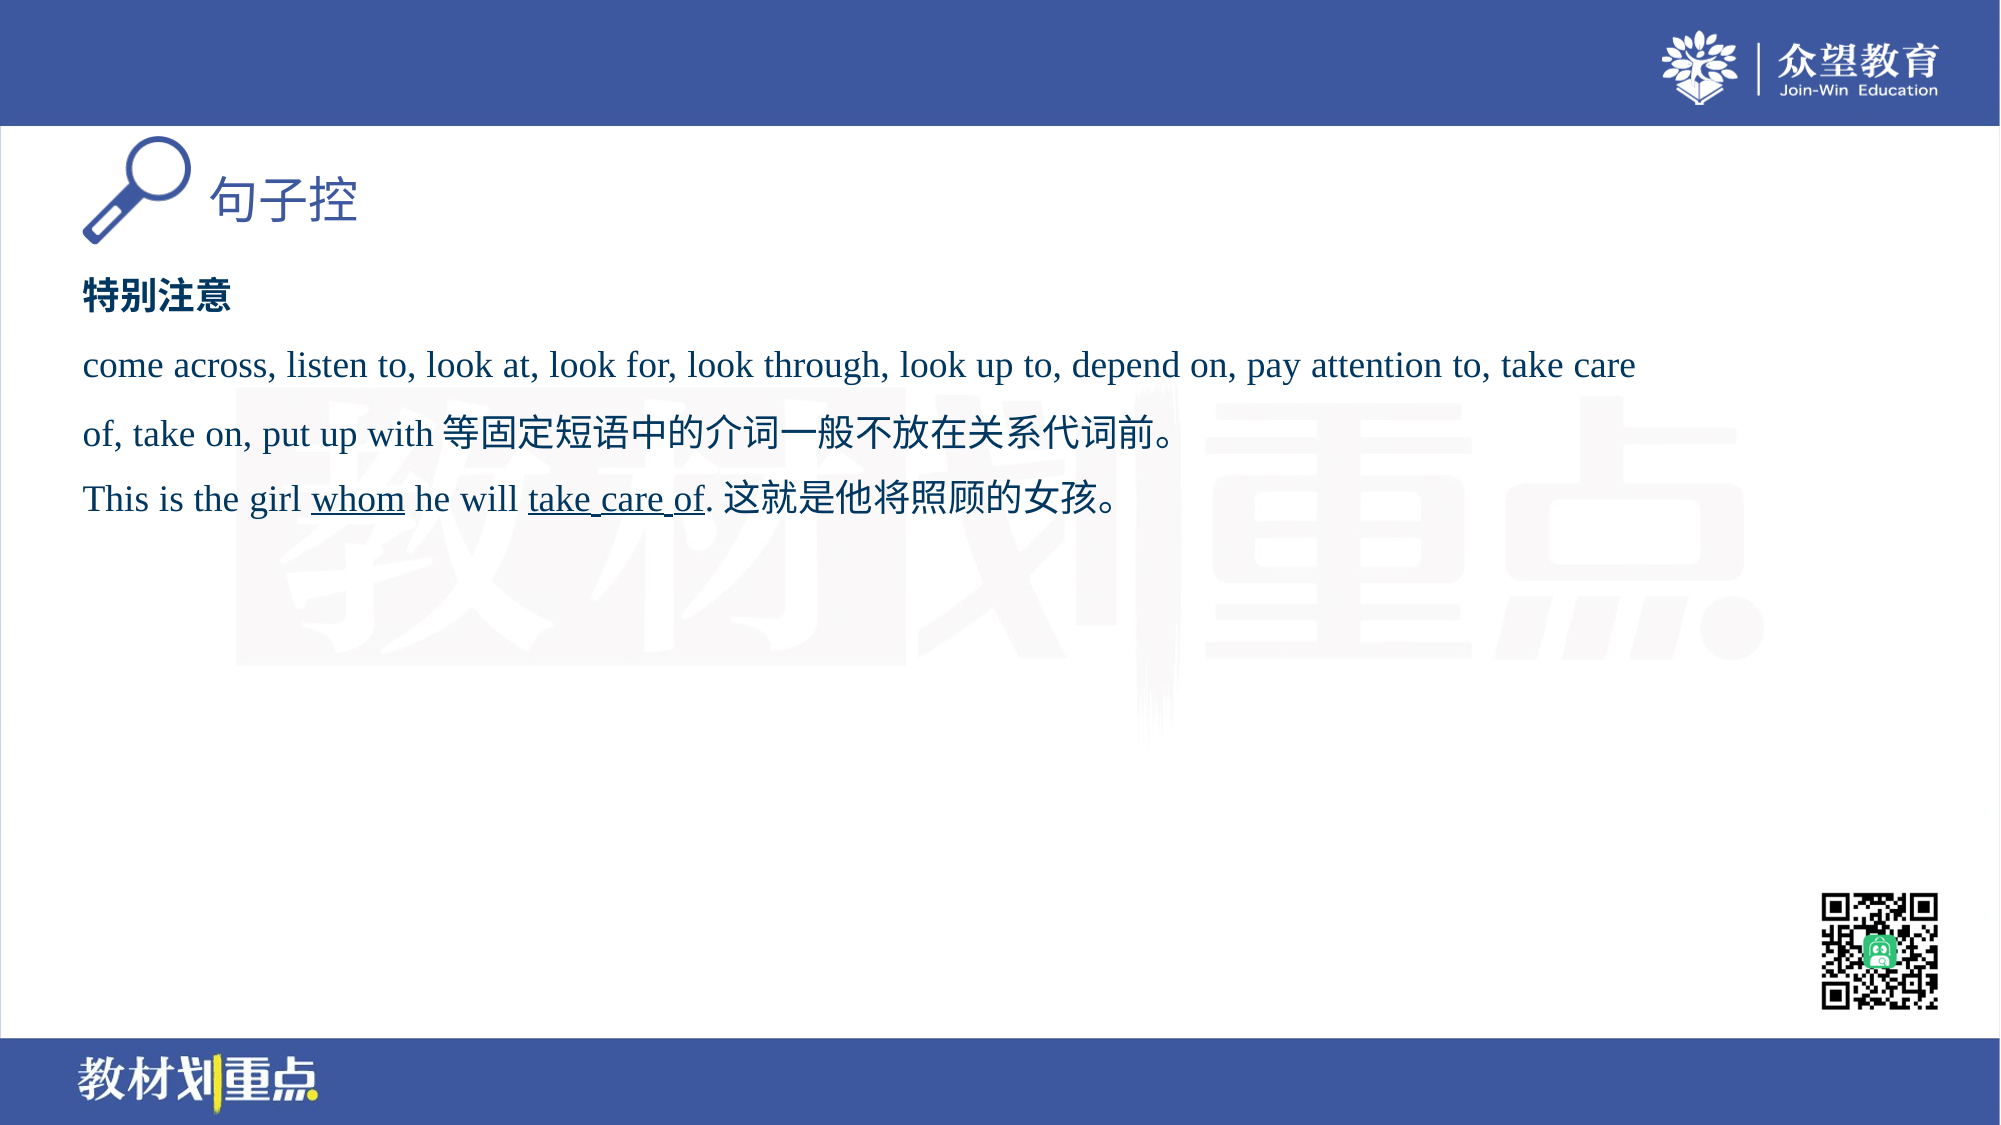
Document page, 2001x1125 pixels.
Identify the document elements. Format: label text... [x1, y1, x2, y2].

text_box 特别注意 come across, listen to, look at, look for, look through, look up to, depend on, pay attention to, take care of, take on, put up with等固定短语中的介词一般不放在关系代词前。 This is the girl whom he will take care of.这就是他将照顾的女孩。 [82, 247, 1817, 512]
picture [0, 0, 2000, 1125]
